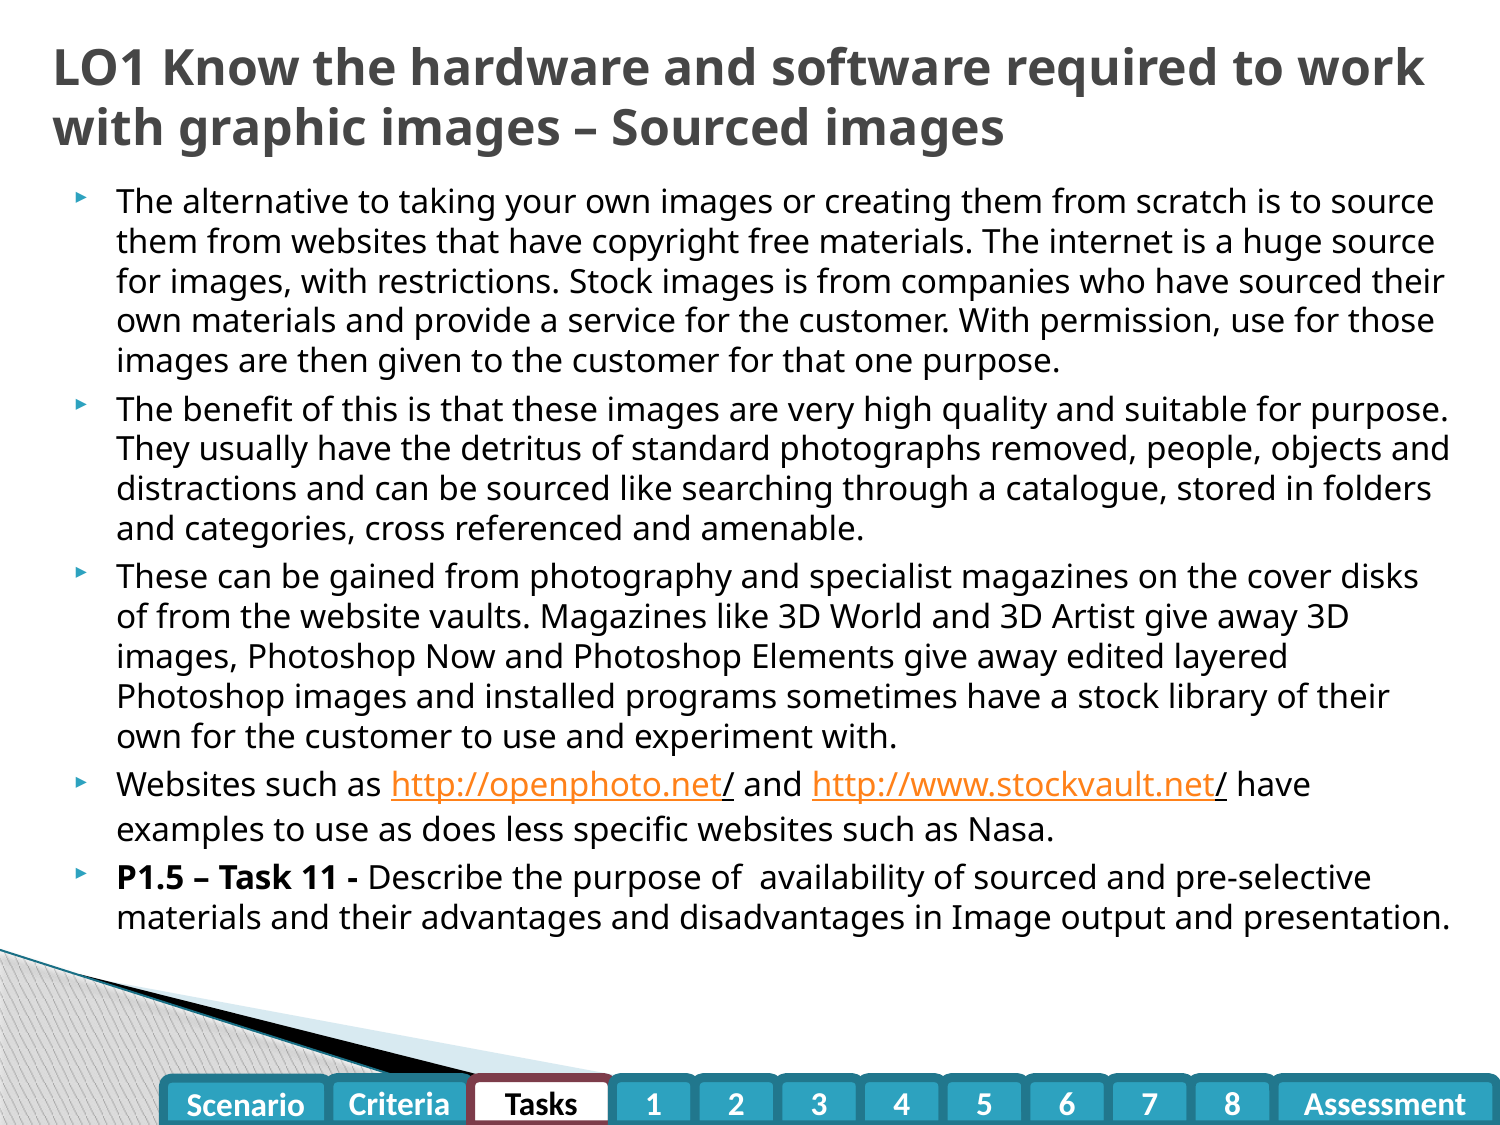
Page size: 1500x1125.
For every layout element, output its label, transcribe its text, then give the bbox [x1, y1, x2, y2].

text_box 7 [1103, 1073, 1191, 1125]
text_box 6 [1021, 1073, 1108, 1125]
text_box Tasks [466, 1073, 612, 1125]
list The alternative to taking your own images or creating them from scratch is to source them from websites that have copyright free materials. The internet is a huge source for images, with restrictions. Stock images is from companies who have sourced their own materials and provide a service for the customer. With permission, use for those images are then given to the customer for that one purpose. The benefit of this is that these images are very high quality and suitable for purpose. They usually have the detritus of standard photographs removed, people, objects and distractions and can be sourced like searching through a catalogue, stored in folders and categories, cross referenced and amenable. These can be gained from photography and specialist magazines on the cover disks of from the website vaults. Magazines like 3D World and 3D Artist give away 3D images, Photoshop Now and Photoshop Elements give away edited layered Photoshop images and installed programs sometimes have a stock library of their own for the customer to use and experiment with. Websites such as http://openphoto.net/ and http://www.stockvault.net/ have examples to use as does less specific websites such as Nasa. P1.5 – Task 11 - Describe the purpose of availability of sourced and pre-selective materials and their advantages and disadvantages in Image output and presentation. [41, 173, 1471, 1071]
text_box 1 [607, 1073, 695, 1125]
text_box 5 [938, 1073, 1026, 1125]
text_box 8 [1186, 1073, 1279, 1125]
text_box Scenario [158, 1073, 328, 1125]
text_box 2 [690, 1073, 778, 1125]
title LO1 Know the hardware and software required to work with graphic images – Sourced images [37, 19, 1471, 173]
text_box 4 [855, 1073, 943, 1125]
text_box 3 [773, 1073, 860, 1125]
text_box Criteria [324, 1073, 470, 1125]
text_box Assessment [1274, 1073, 1500, 1125]
